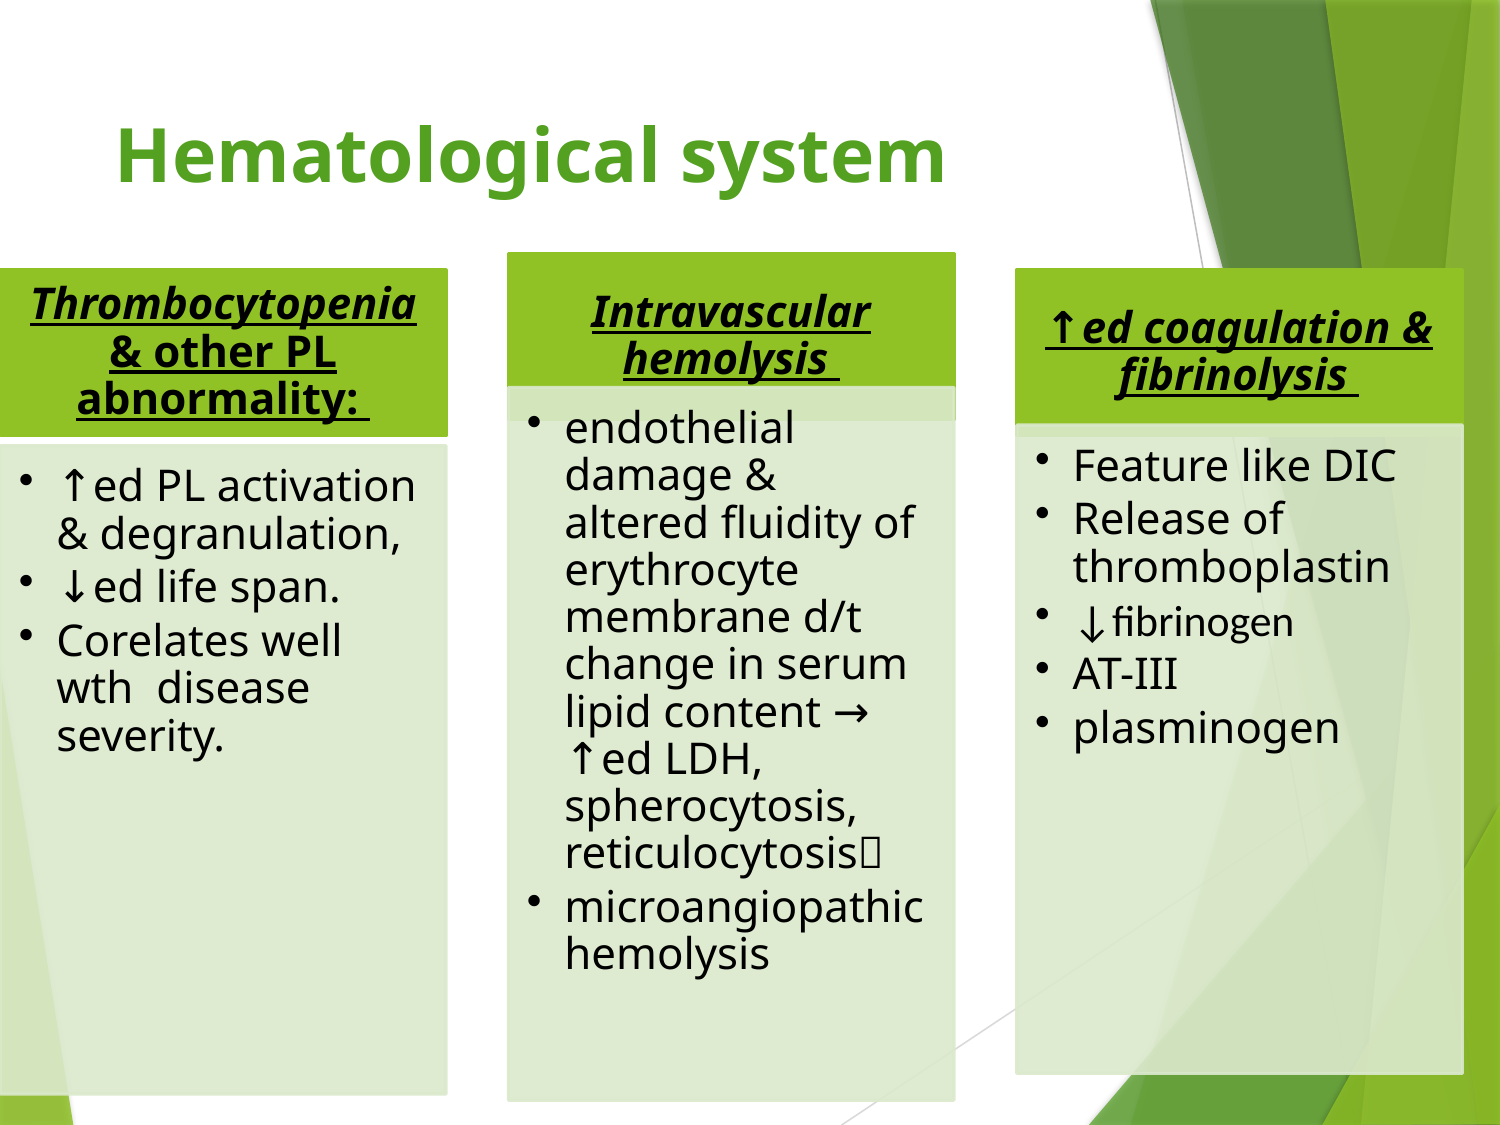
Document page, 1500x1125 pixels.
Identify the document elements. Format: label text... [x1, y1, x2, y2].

title Hematological system [99, 99, 1142, 228]
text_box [0, 228, 1463, 1125]
